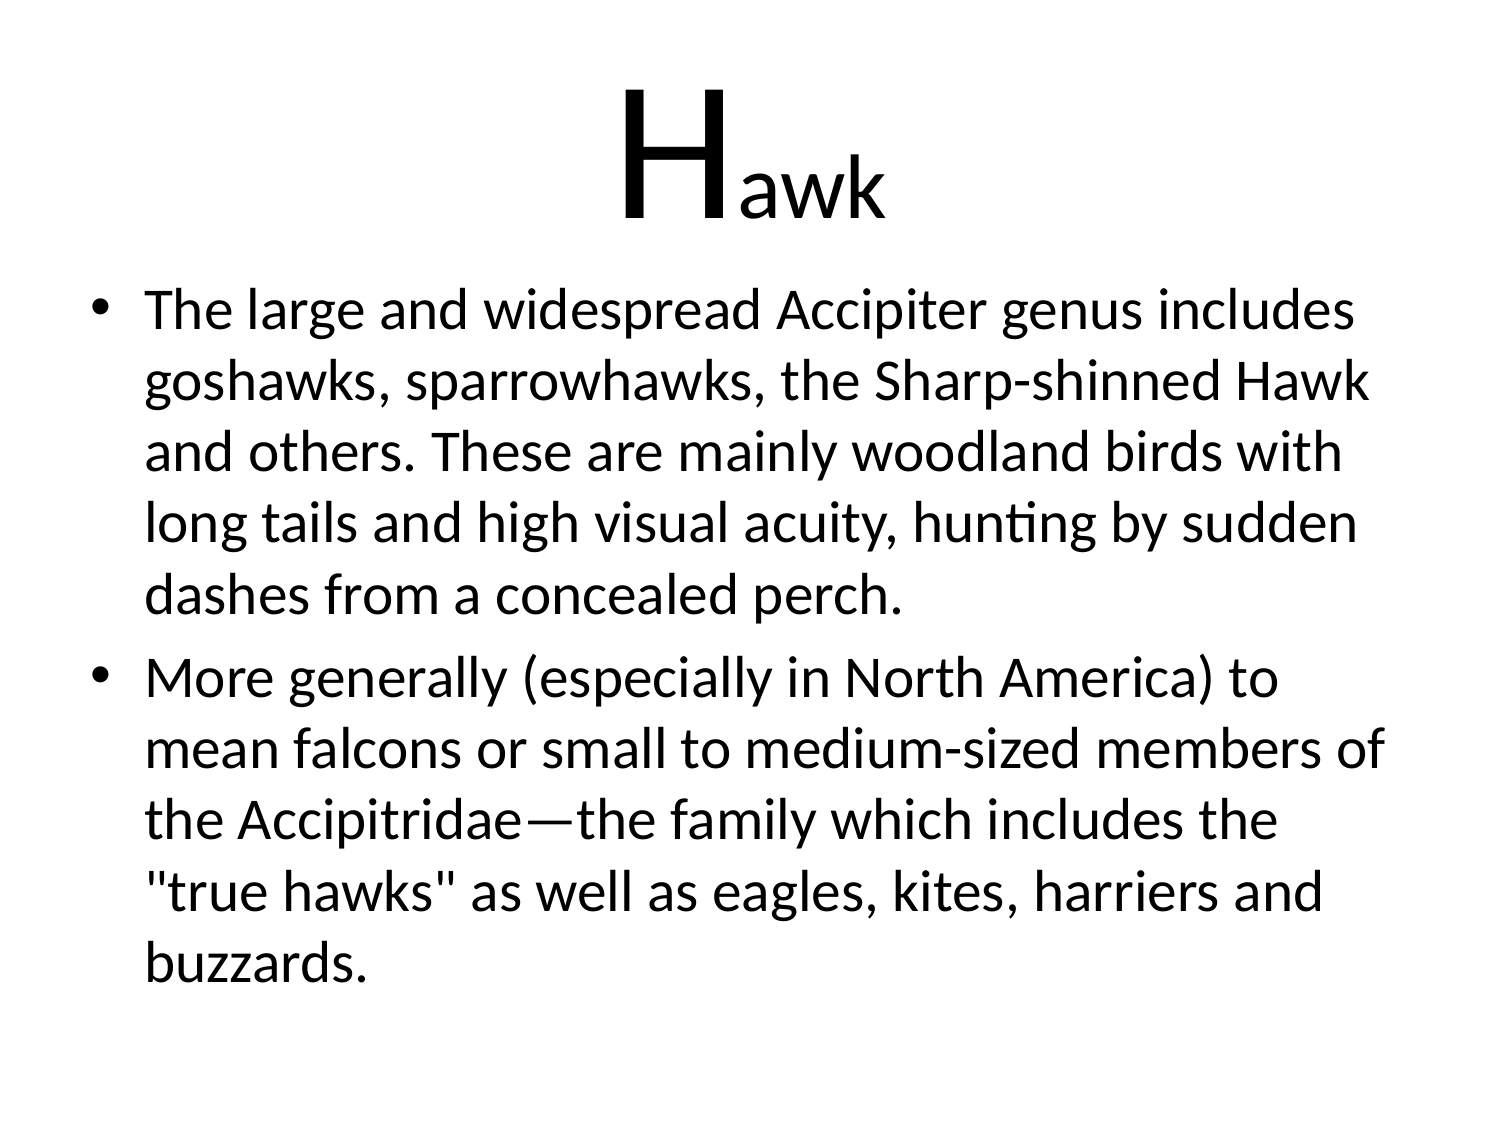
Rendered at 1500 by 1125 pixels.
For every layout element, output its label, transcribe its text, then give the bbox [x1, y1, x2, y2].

list The large and widespread Accipiter genus includes goshawks, sparrowhawks, the Sharp-shinned Hawk and others. These are mainly woodland birds with long tails and high visual acuity, hunting by sudden dashes from a concealed perch. More generally (especially in North America) to mean falcons or small to medium-sized members of the Accipitridae—the family which includes the "true hawks" as well as eagles, kites, harriers and buzzards. [75, 262, 1425, 1005]
title Hawk [75, 45, 1425, 233]
